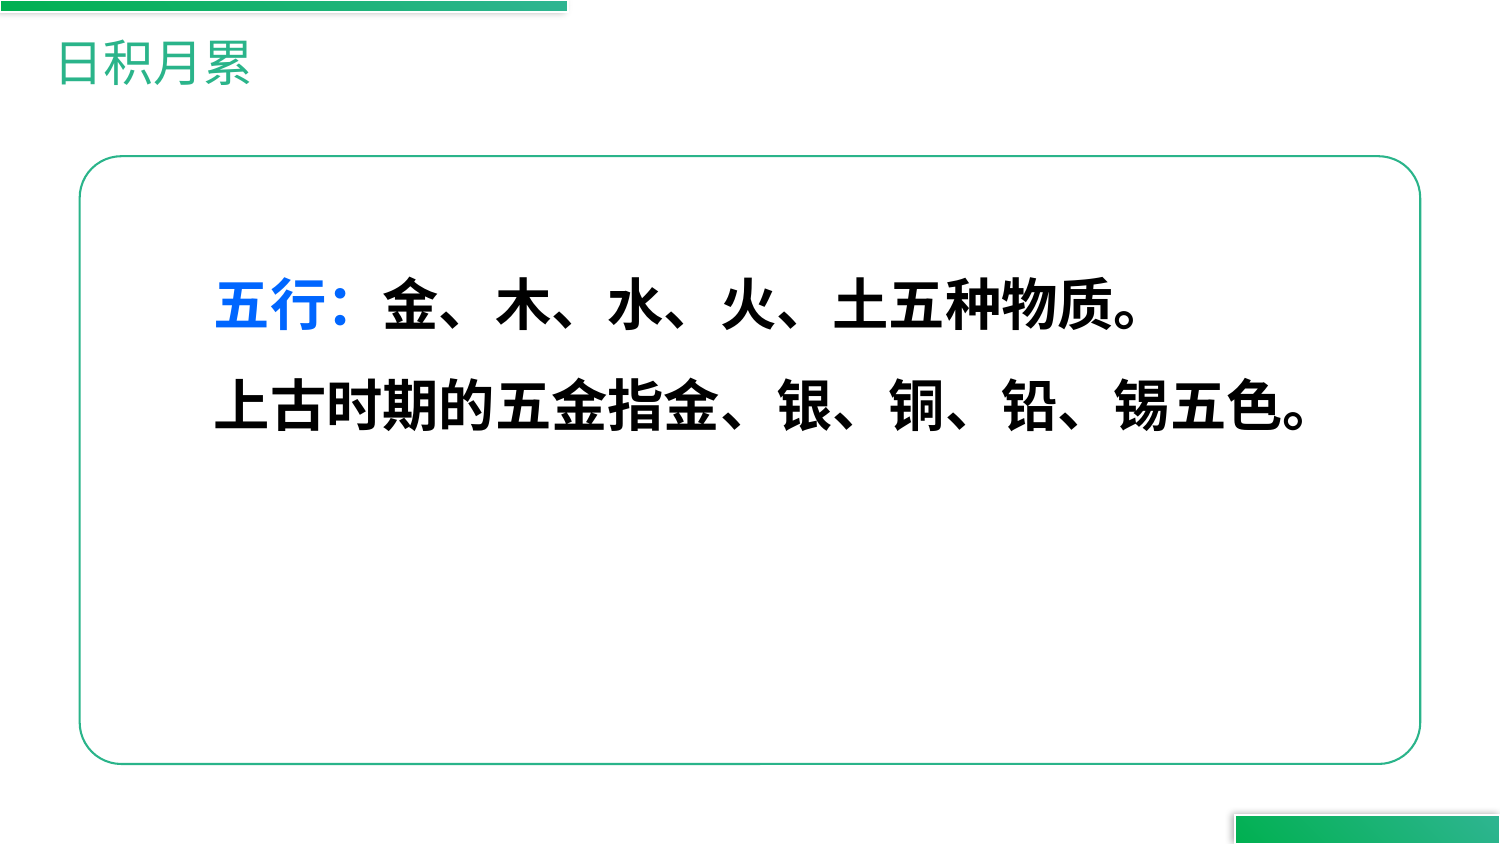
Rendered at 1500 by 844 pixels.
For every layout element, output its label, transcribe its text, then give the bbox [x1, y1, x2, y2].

text_box 五行：金、木、水、火、土五种物质。 上古时期的五金指金、银、铜、铅、锡五色。 [114, 230, 1385, 444]
list 日积月累 [41, 32, 471, 94]
